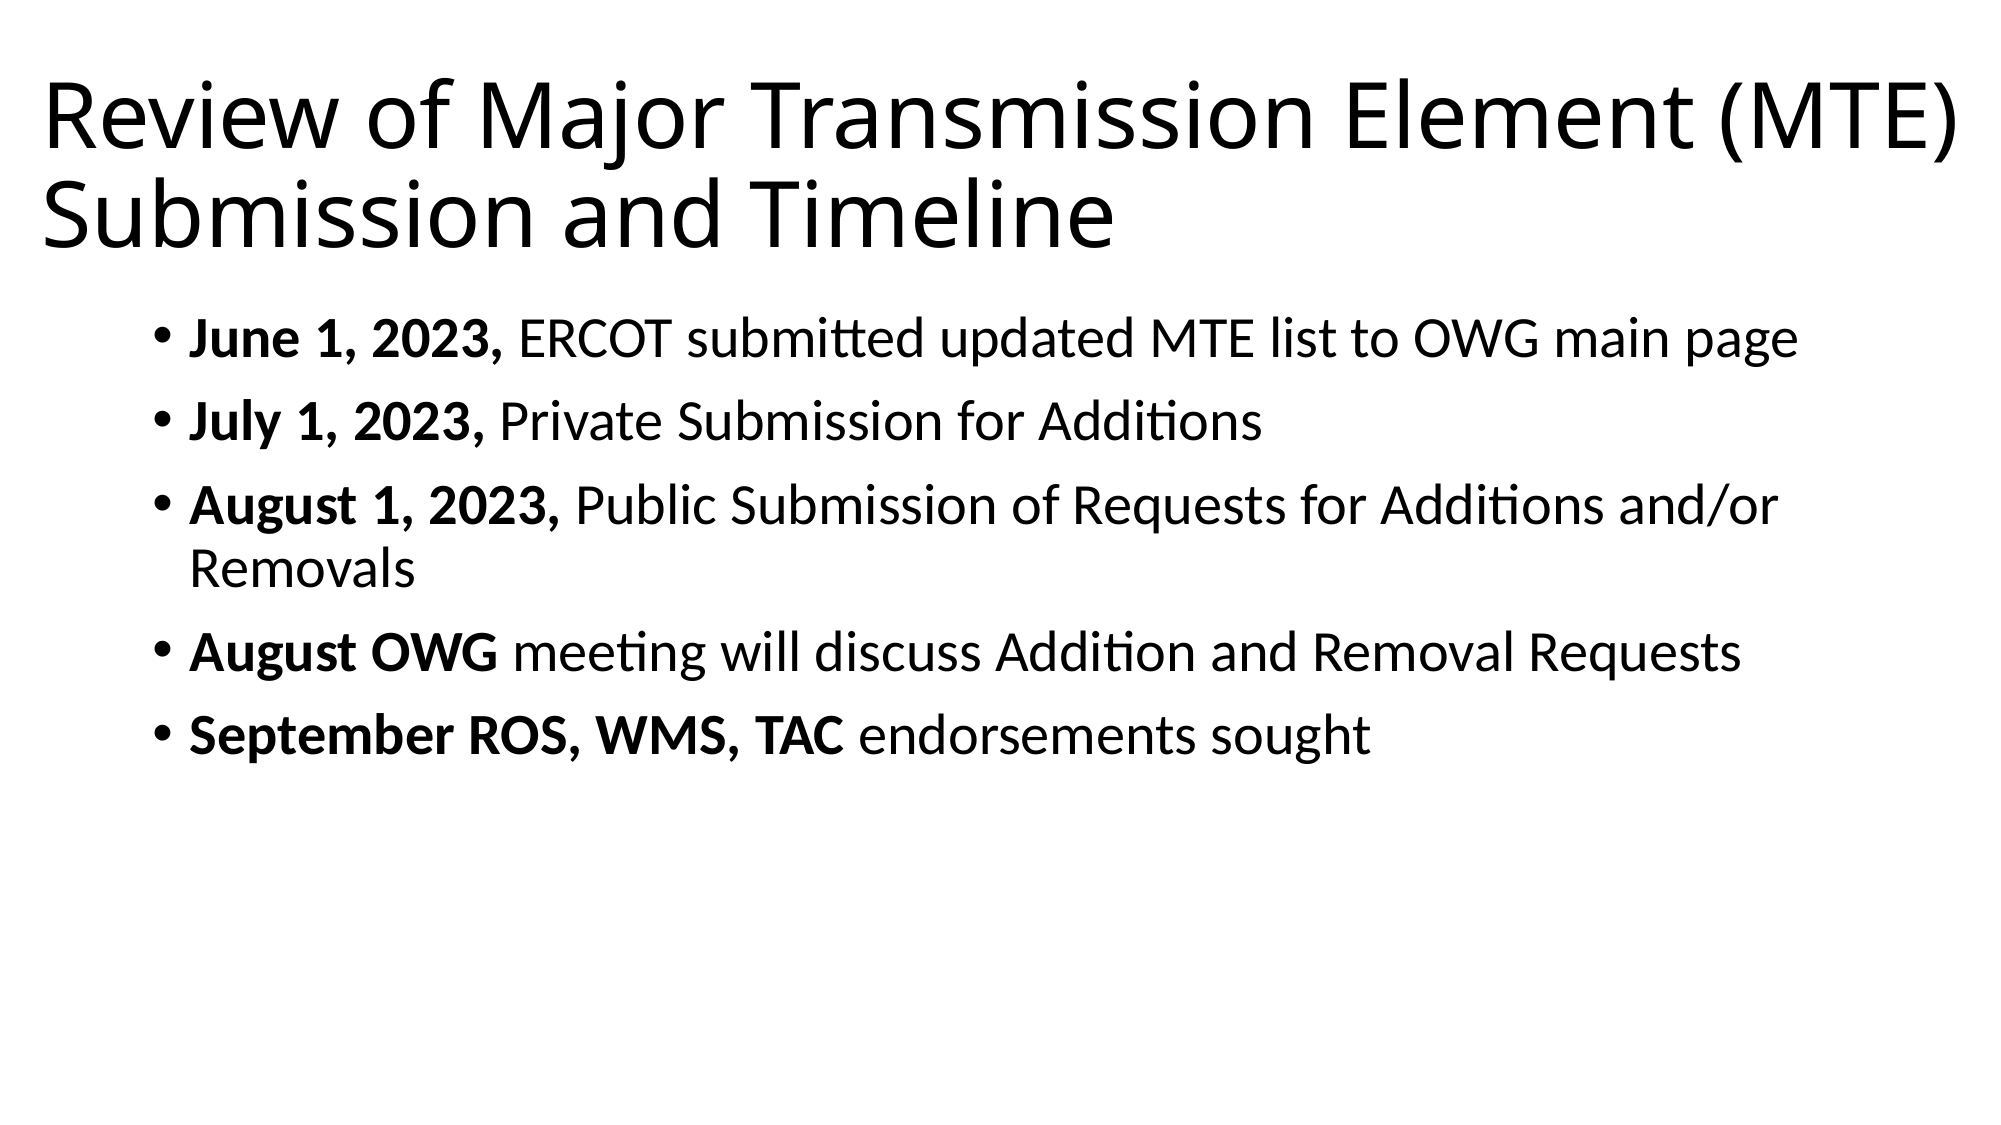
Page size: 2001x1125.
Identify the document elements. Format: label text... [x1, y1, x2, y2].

list June 1, 2023, ERCOT submitted updated MTE list to OWG main page July 1, 2023, Private Submission for Additions August 1, 2023, Public Submission of Requests for Additions and/or Removals August OWG meeting will discuss Addition and Removal Requests September ROS, WMS, TAC endorsements sought [137, 299, 1863, 1014]
title Review of Major Transmission Element (MTE) Submission and Timeline [26, 59, 1980, 278]
